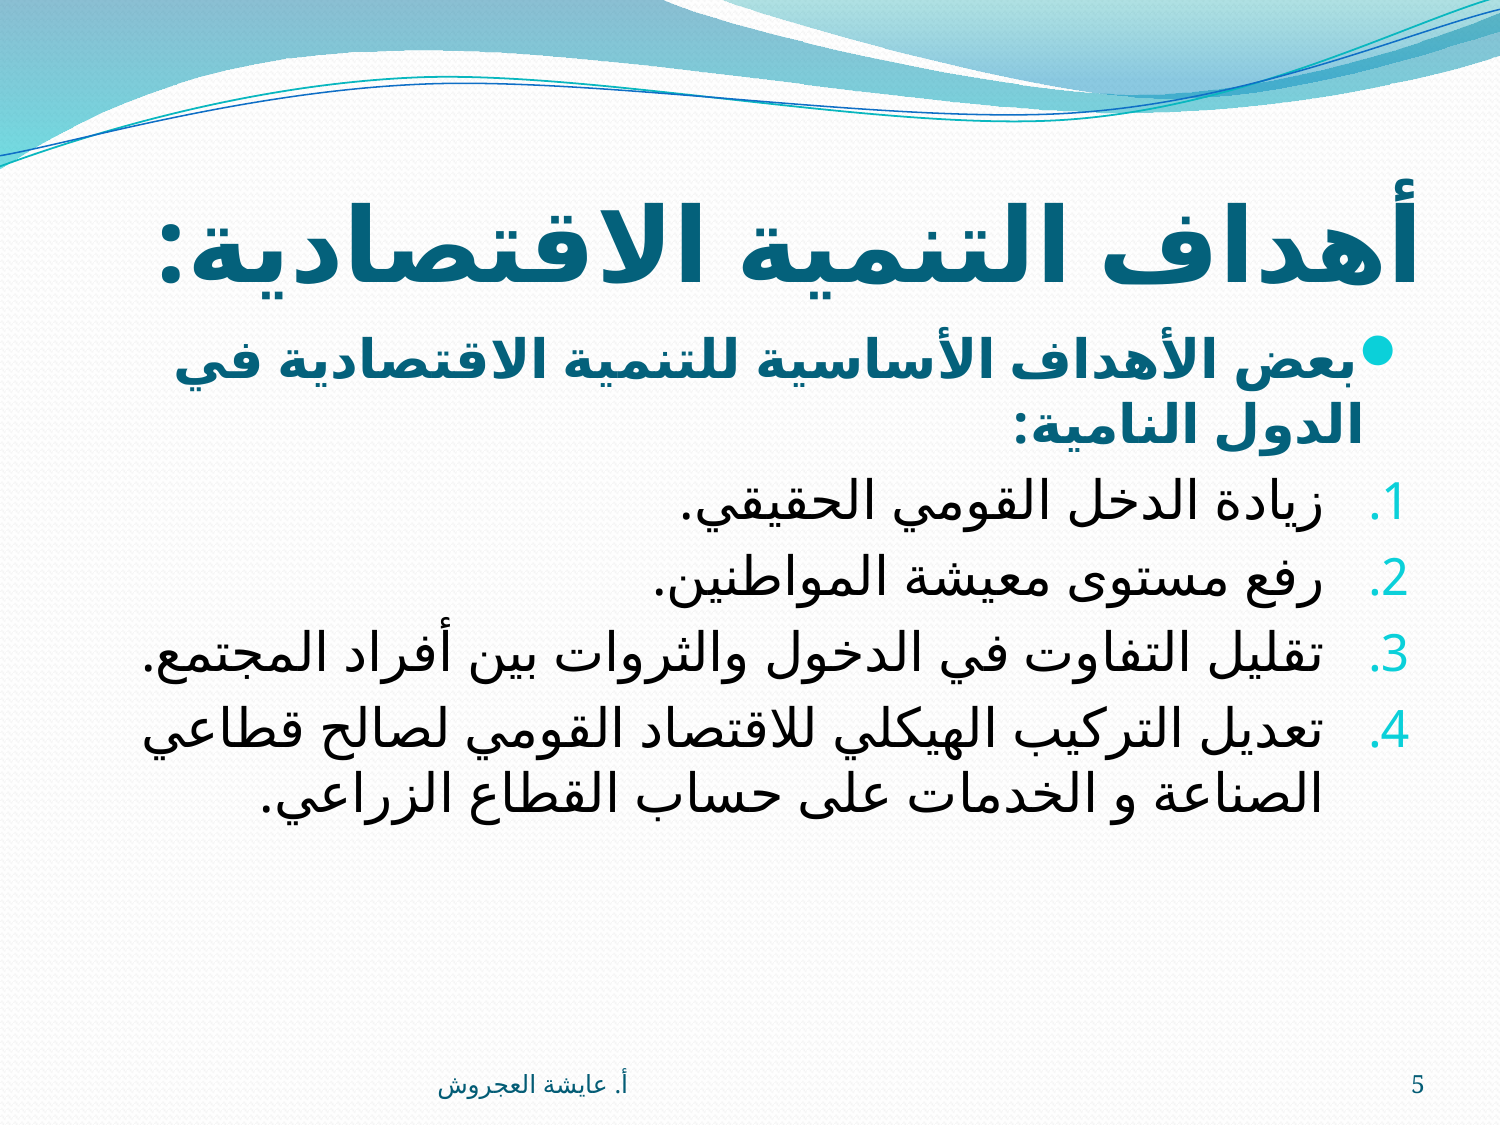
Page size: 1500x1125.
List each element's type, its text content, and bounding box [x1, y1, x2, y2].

title أهداف التنمية الاقتصادية: [75, 115, 1425, 303]
footer أ. عايشة العجروش [437, 1042, 988, 1103]
list بعض الأهداف الأساسية للتنمية الاقتصادية في الدول النامية: زيادة الدخل القومي الحقيقي. رفع مستوى معيشة المواطنين. تقليل التفاوت في الدخول والثروات بين أفراد المجتمع. تعديل التركيب الهيكلي للاقتصاد القومي لصالح قطاعي الصناعة و الخدمات على حساب القطاع الزراعي. [75, 317, 1425, 1038]
slide_number 5 [1299, 1042, 1425, 1103]
